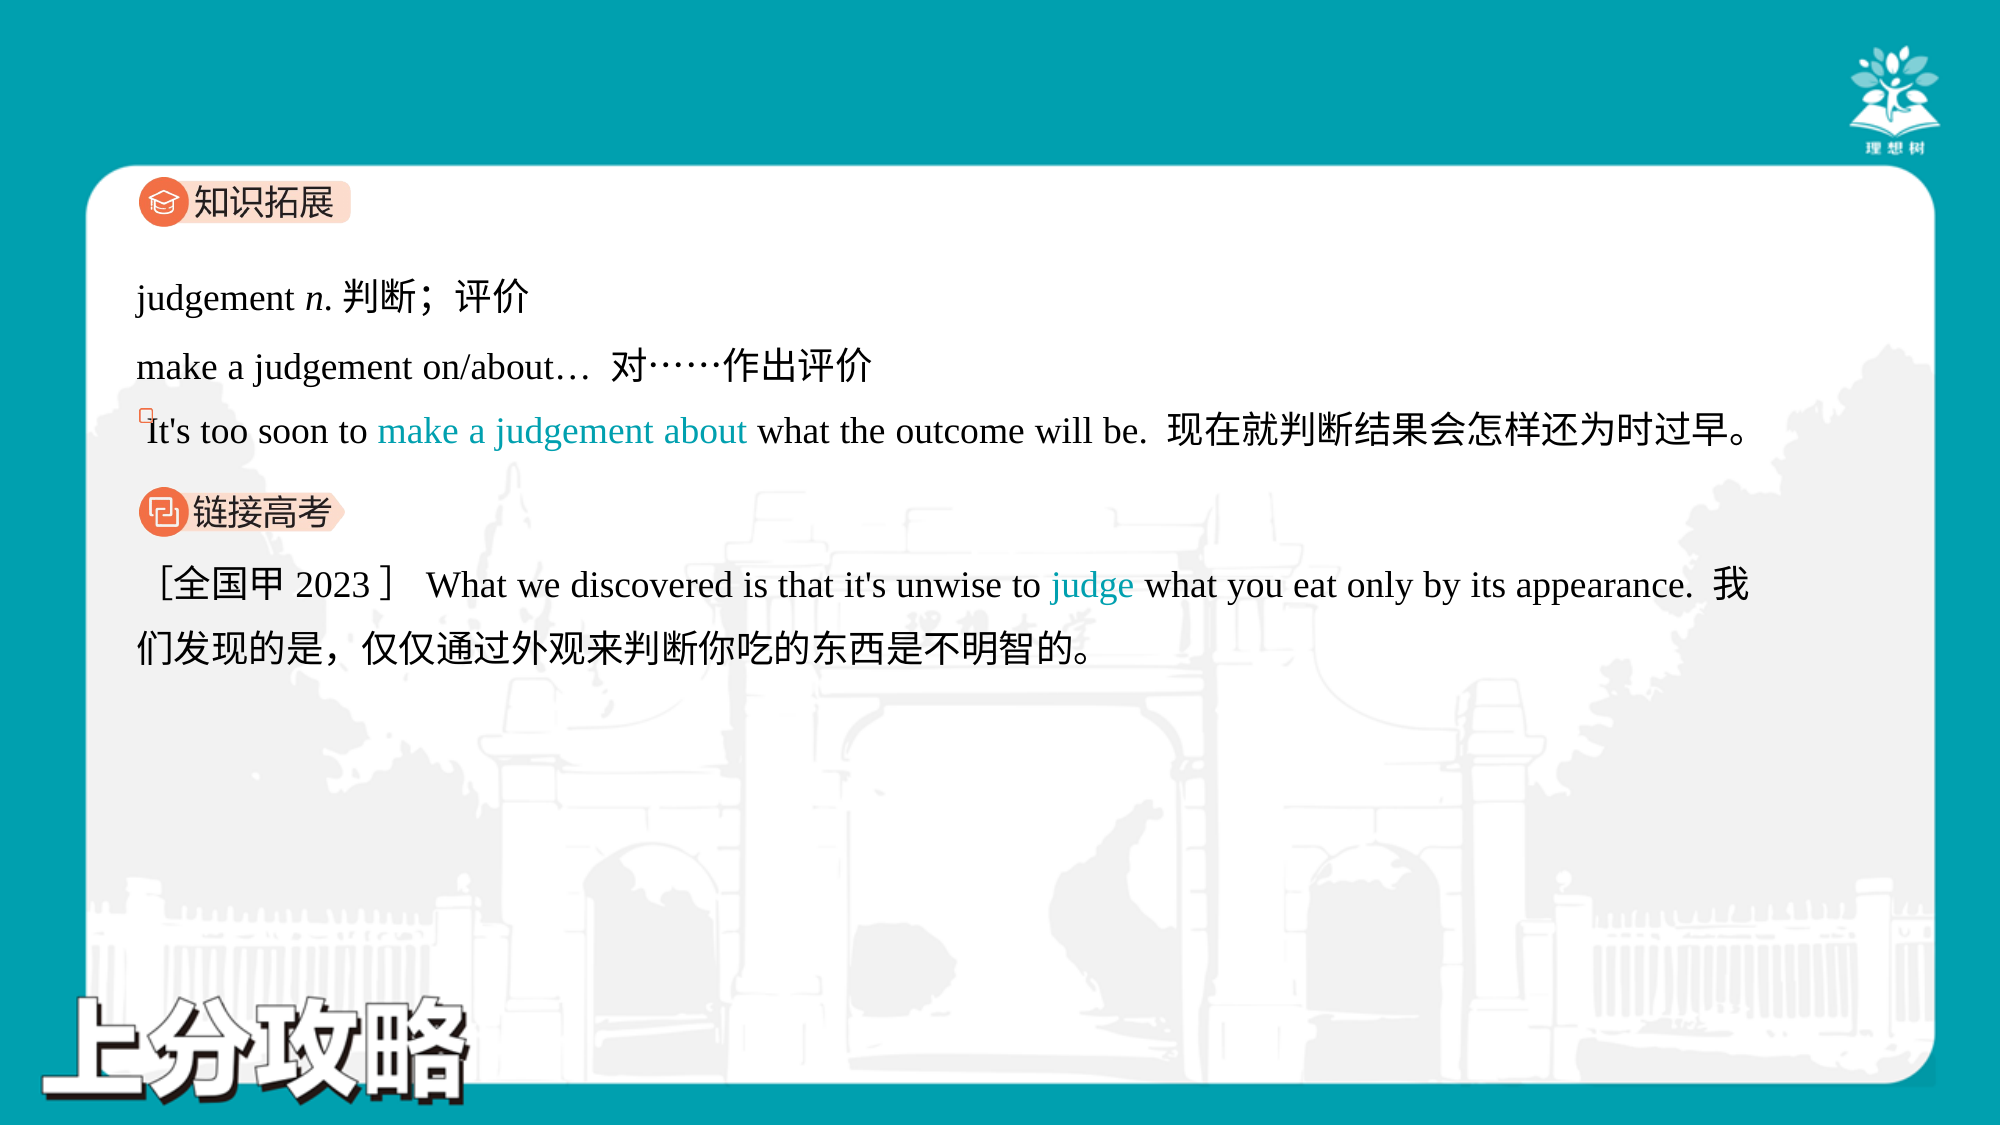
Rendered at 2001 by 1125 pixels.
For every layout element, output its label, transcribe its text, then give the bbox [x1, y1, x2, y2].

text_box ［全国甲2023］What we discovered is that it's unwise to judge what you eat only by its appearance. 我 们发现的是，仅仅通过外观来判断你吃的东西是不明智的。 #53 [136, 536, 1865, 663]
picture [0, 0, 2000, 1125]
text_box judgement n.判断；评价 make a judgement on/about… 对……作出评价 It's too soon to make a judgement about what the outcome will be. 现在就判断结果会怎样还为时过早。#51 [136, 249, 1865, 444]
